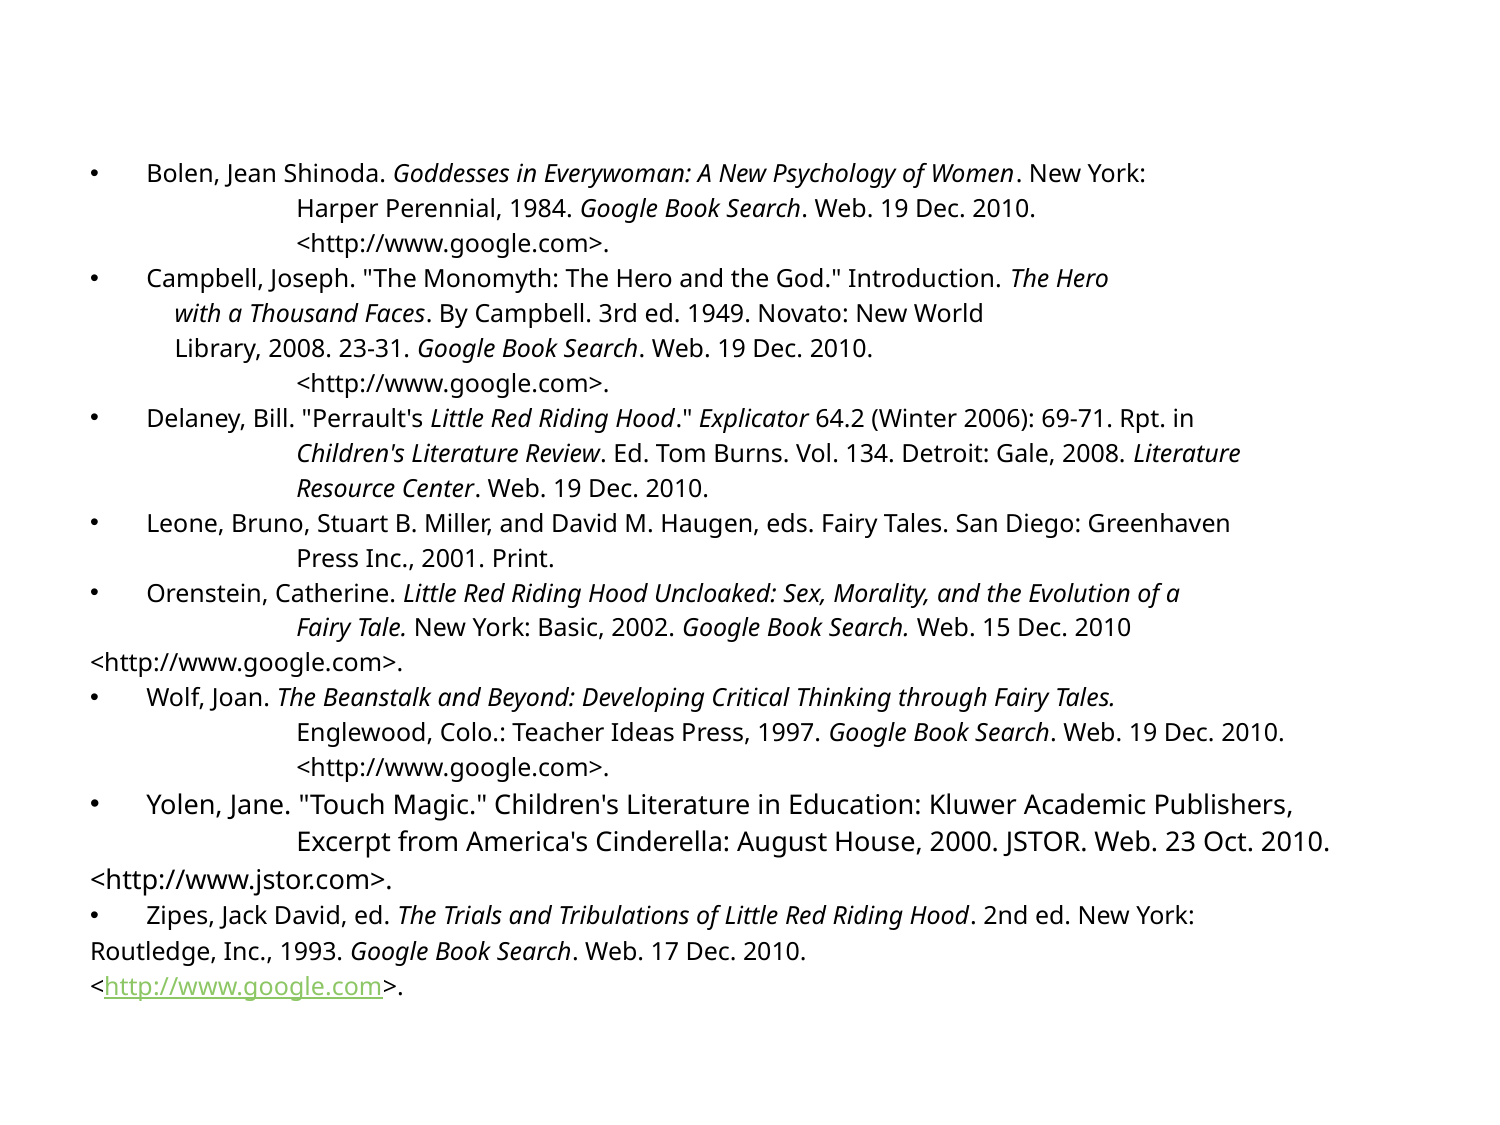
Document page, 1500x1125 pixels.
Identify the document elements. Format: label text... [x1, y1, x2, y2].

list Bolen, Jean Shinoda. Goddesses in Everywoman: A New Psychology of Women. New York: Harper Perennial, 1984. Google Book Search. Web. 19 Dec. 2010. <http://www.google.com>. Campbell, Joseph. "The Monomyth: The Hero and the God." Introduction. The Hero with a Thousand Faces. By Campbell. 3rd ed. 1949. Novato: New World Library, 2008. 23-31. Google Book Search. Web. 19 Dec. 2010. <http://www.google.com>. Delaney, Bill. "Perrault's Little Red Riding Hood." Explicator 64.2 (Winter 2006): 69-71. Rpt. in Children's Literature Review. Ed. Tom Burns. Vol. 134. Detroit: Gale, 2008. Literature Resource Center. Web. 19 Dec. 2010. Leone, Bruno, Stuart B. Miller, and David M. Haugen, eds. Fairy Tales. San Diego: Greenhaven Press Inc., 2001. Print. Orenstein, Catherine. Little Red Riding Hood Uncloaked: Sex, Morality, and the Evolution of a Fairy Tale. New York: Basic, 2002. Google Book Search. Web. 15 Dec. 2010 <http://www.google.com>. Wolf, Joan. The Beanstalk and Beyond: Developing Critical Thinking through Fairy Tales. Englewood, Colo.: Teacher Ideas Press, 1997. Google Book Search. Web. 19 Dec. 2010. <http://www.google.com>. Yolen, Jane. "Touch Magic." Children's Literature in Education: Kluwer Academic Publishers, Excerpt from America's Cinderella: August House, 2000. JSTOR. Web. 23 Oct. 2010. <http://www.jstor.com>. Zipes, Jack David, ed. The Trials and Tribulations of Little Red Riding Hood. 2nd ed. New York: Routledge, Inc., 1993. Google Book Search. Web. 17 Dec. 2010. <http://www.google.com>. [75, 149, 1425, 1050]
